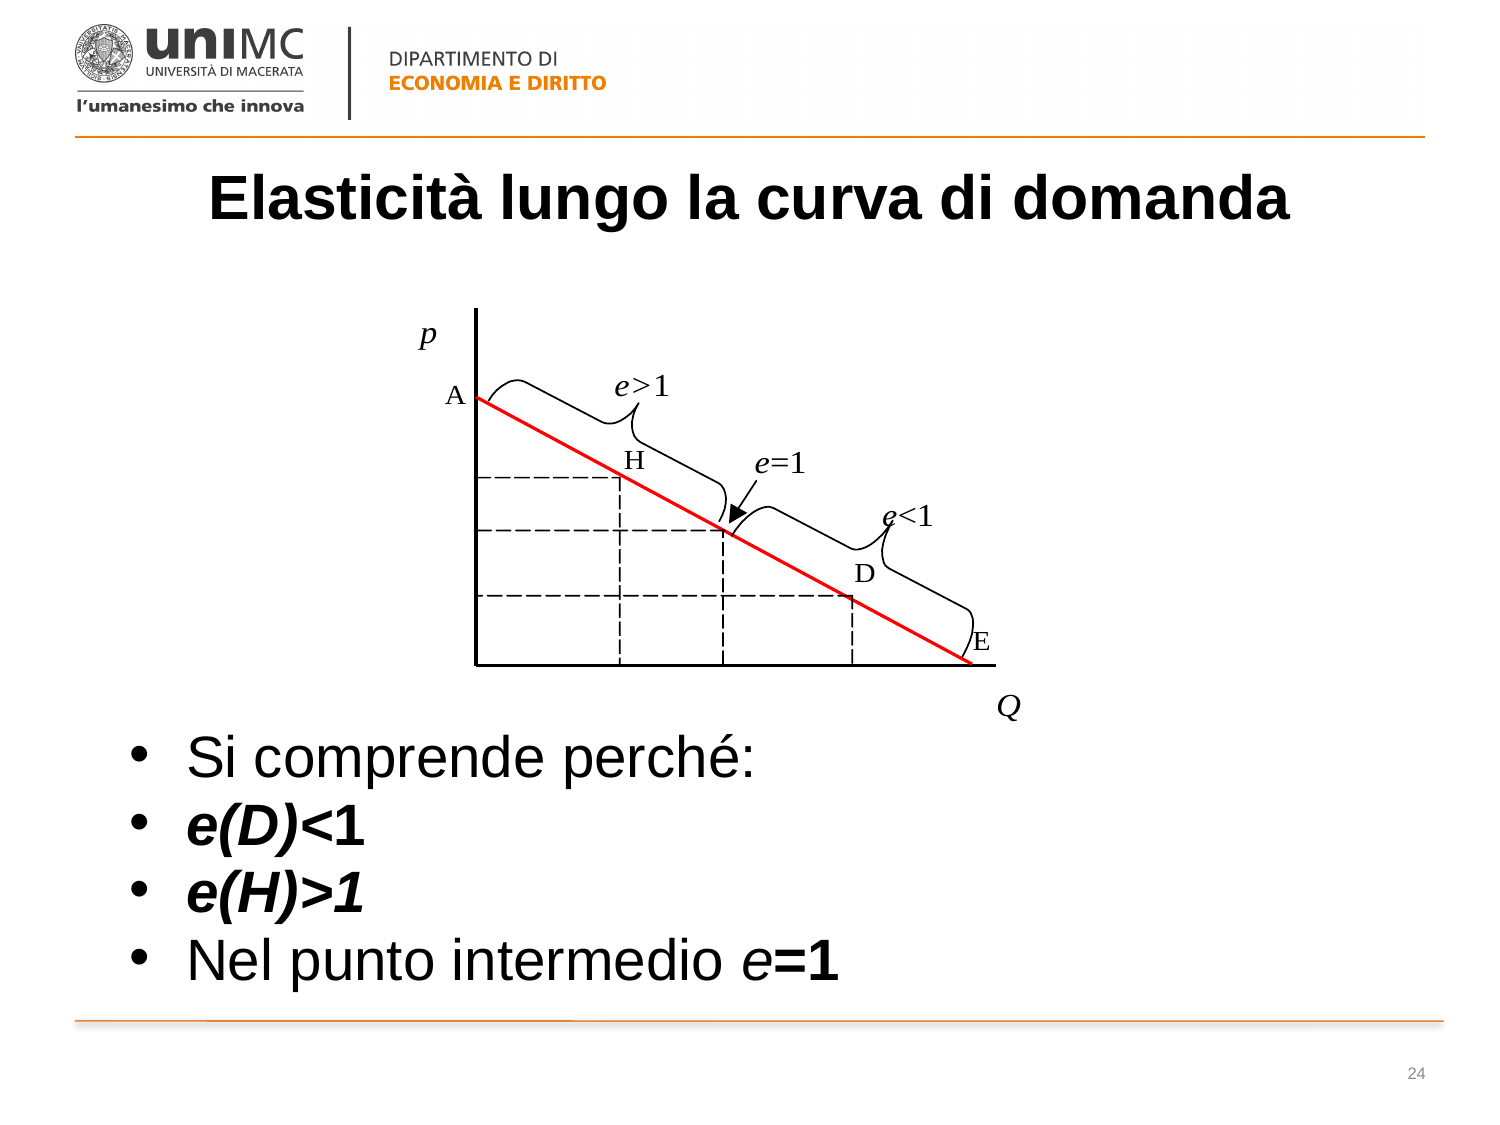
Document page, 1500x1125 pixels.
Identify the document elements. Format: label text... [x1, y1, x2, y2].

picture [75, 24, 1425, 138]
slide_number 24 [1091, 1042, 1442, 1103]
title Elasticità lungo la curva di domanda [75, 149, 1425, 241]
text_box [379, 304, 1071, 743]
list Si comprende perché: e(D)<1 e(H)>1 Nel punto intermedio e=1 [114, 725, 1390, 1013]
